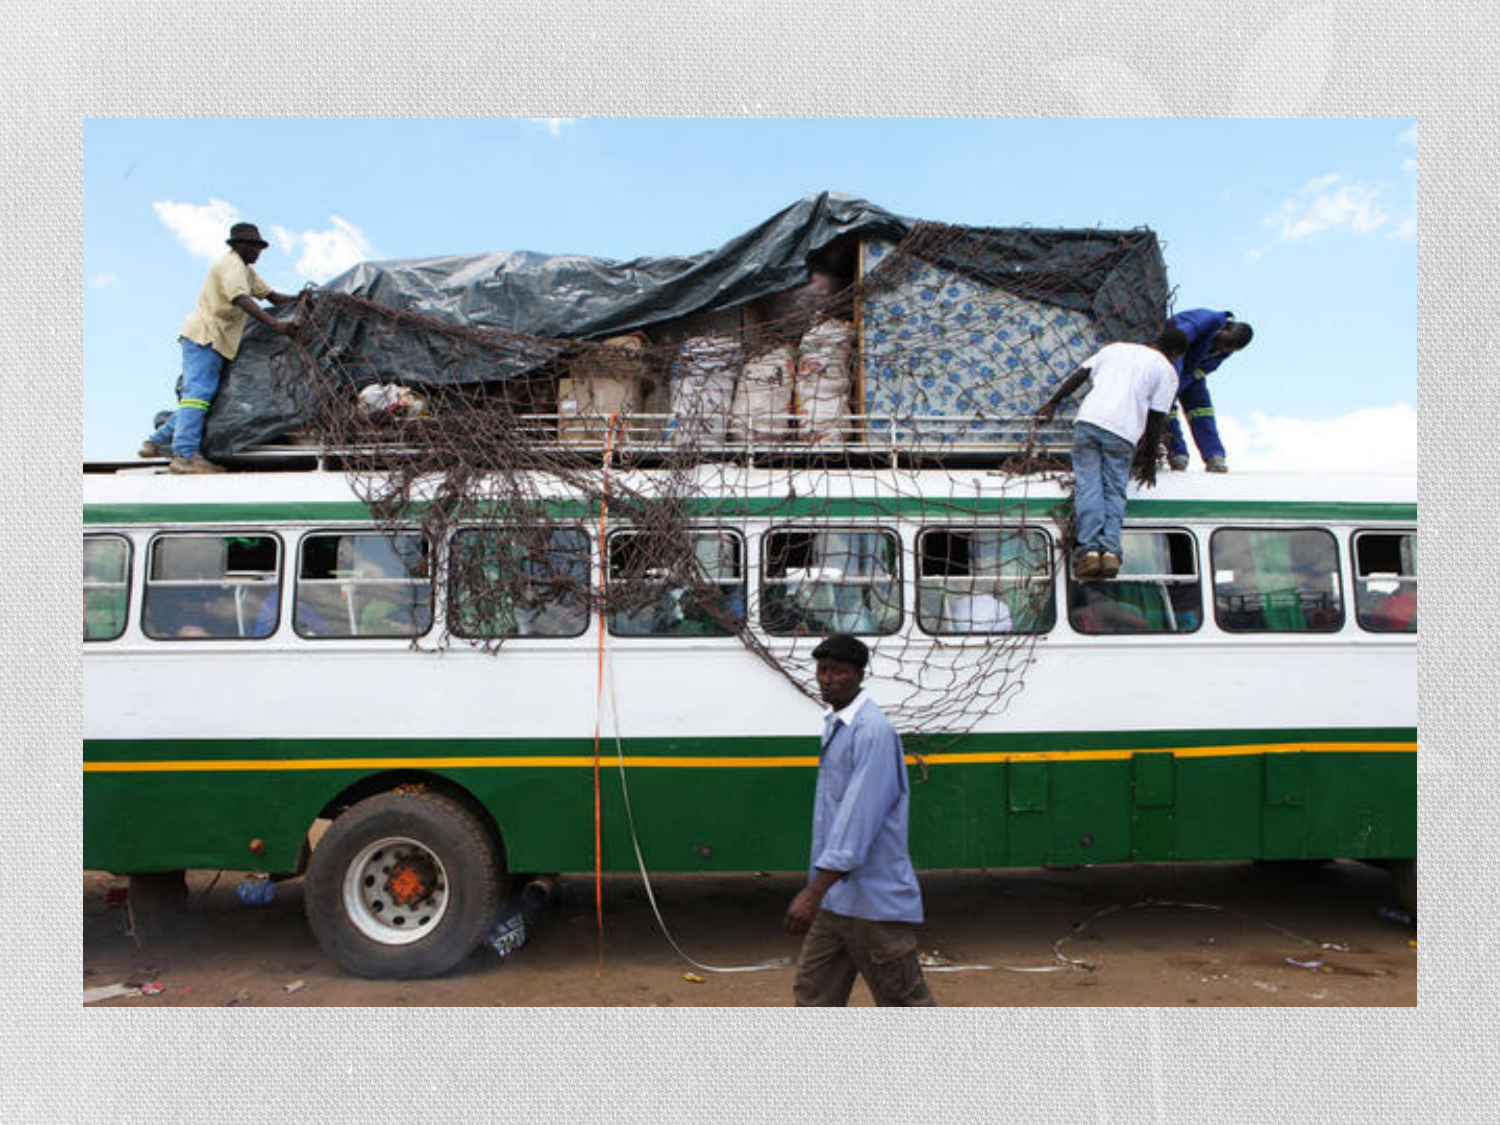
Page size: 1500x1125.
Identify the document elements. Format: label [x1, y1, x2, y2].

picture [83, 118, 1417, 1007]
